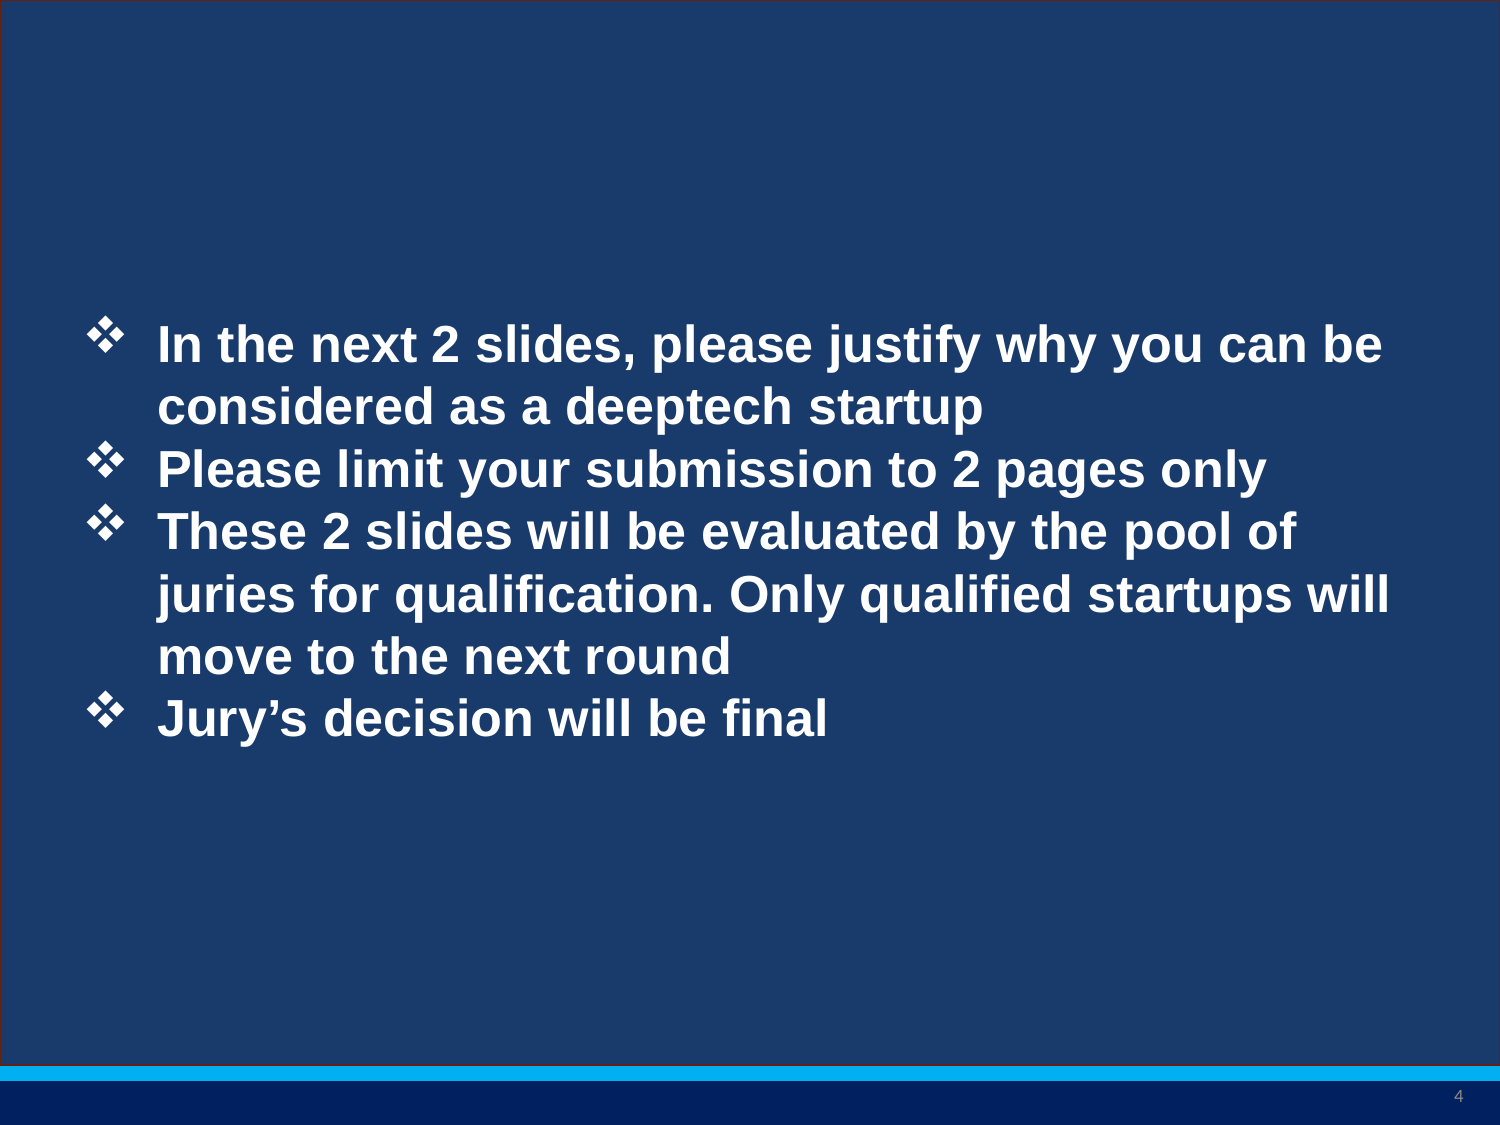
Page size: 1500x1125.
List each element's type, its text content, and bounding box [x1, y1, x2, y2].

slide_number 4 [1431, 1066, 1479, 1125]
text_box [0, 0, 1500, 1066]
text_box In the next 2 slides, please justify why you can be considered as a deeptech startup Please limit your submission to 2 pages only These 2 slides will be evaluated by the pool of juries for qualification. Only qualified startups will move to the next round Jury’s decision will be final [0, 302, 1434, 880]
